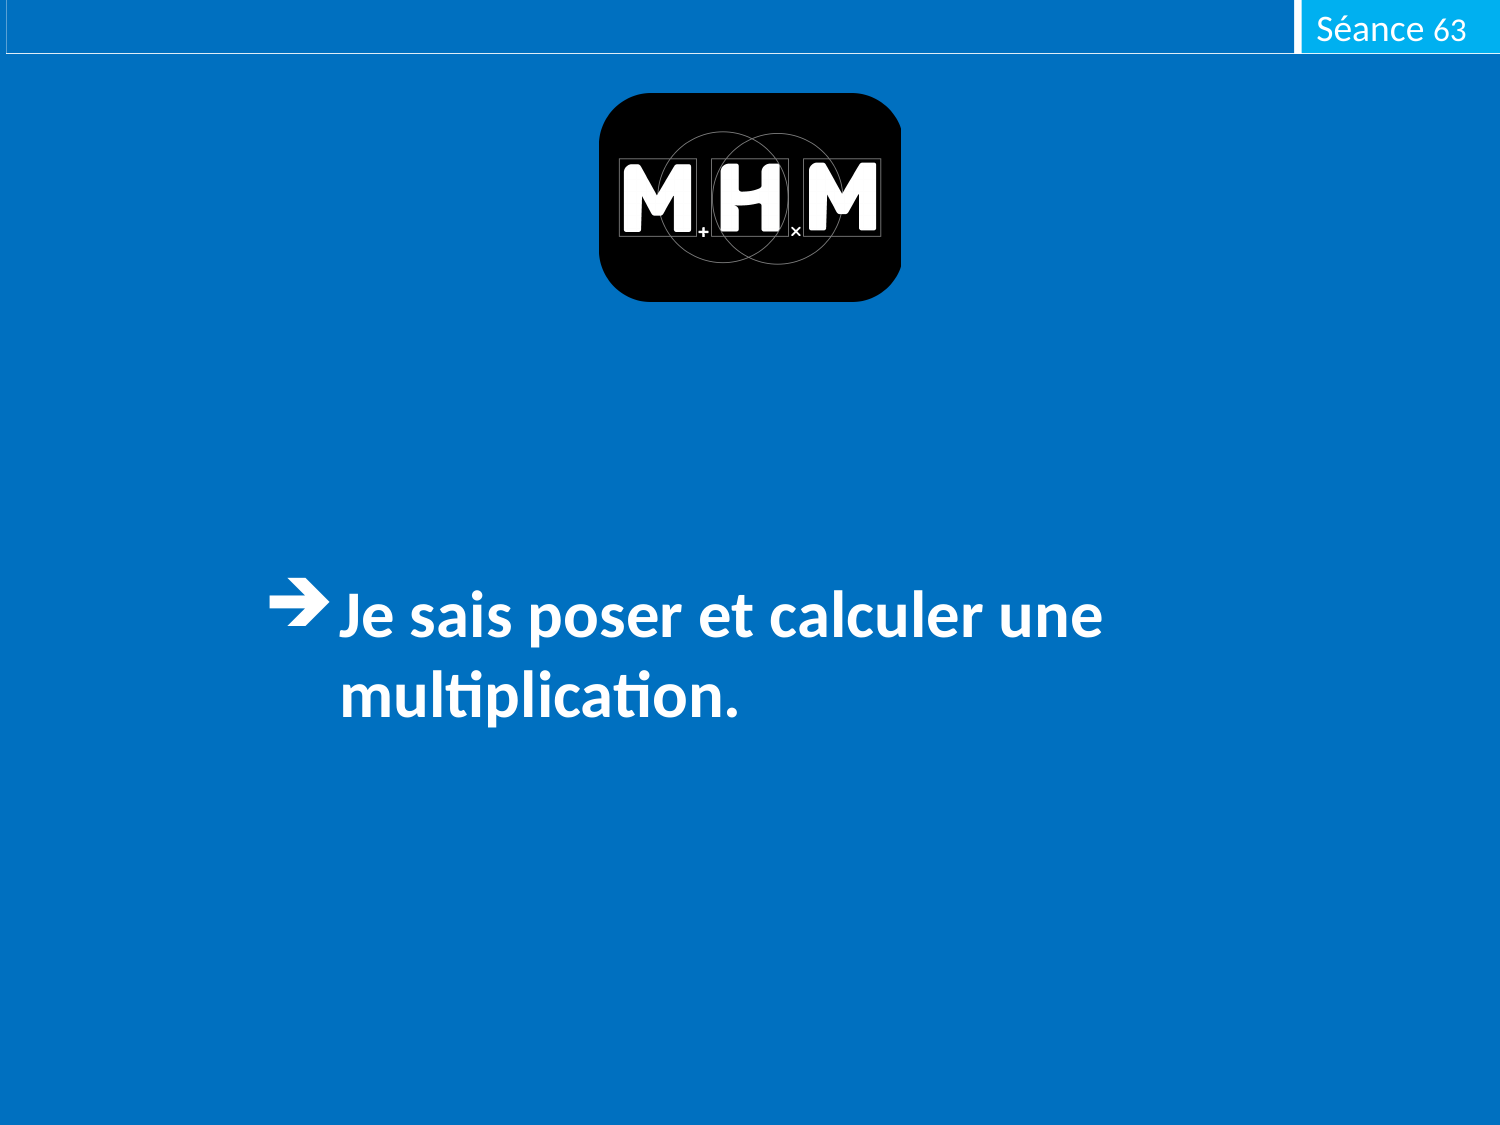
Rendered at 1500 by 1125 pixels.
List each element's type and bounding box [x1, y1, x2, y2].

text_box [0, 54, 1500, 1125]
